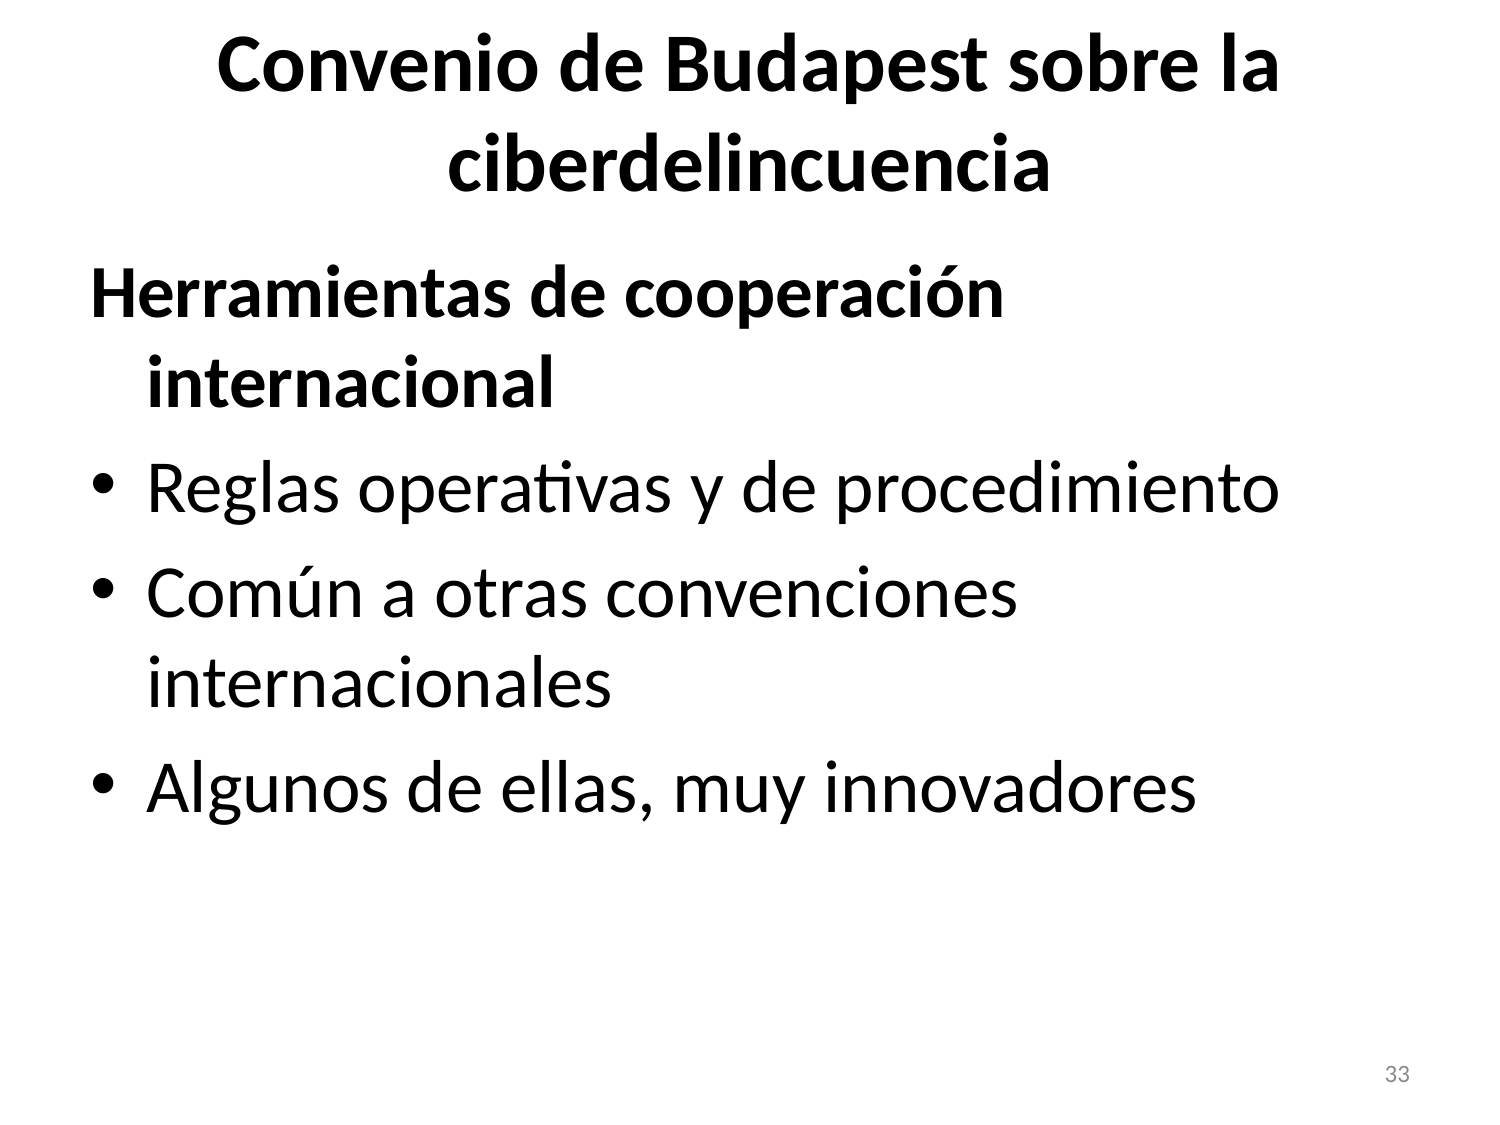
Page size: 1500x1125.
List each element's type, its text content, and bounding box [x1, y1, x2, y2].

list Herramientas de cooperación internacional Reglas operativas y de procedimiento Común a otras convenciones internacionales Algunos de ellas, muy innovadores [75, 234, 1425, 978]
title Convenio de Budapest sobre la ciberdelincuencia [75, 45, 1425, 172]
slide_number 33 [1074, 1042, 1425, 1103]
